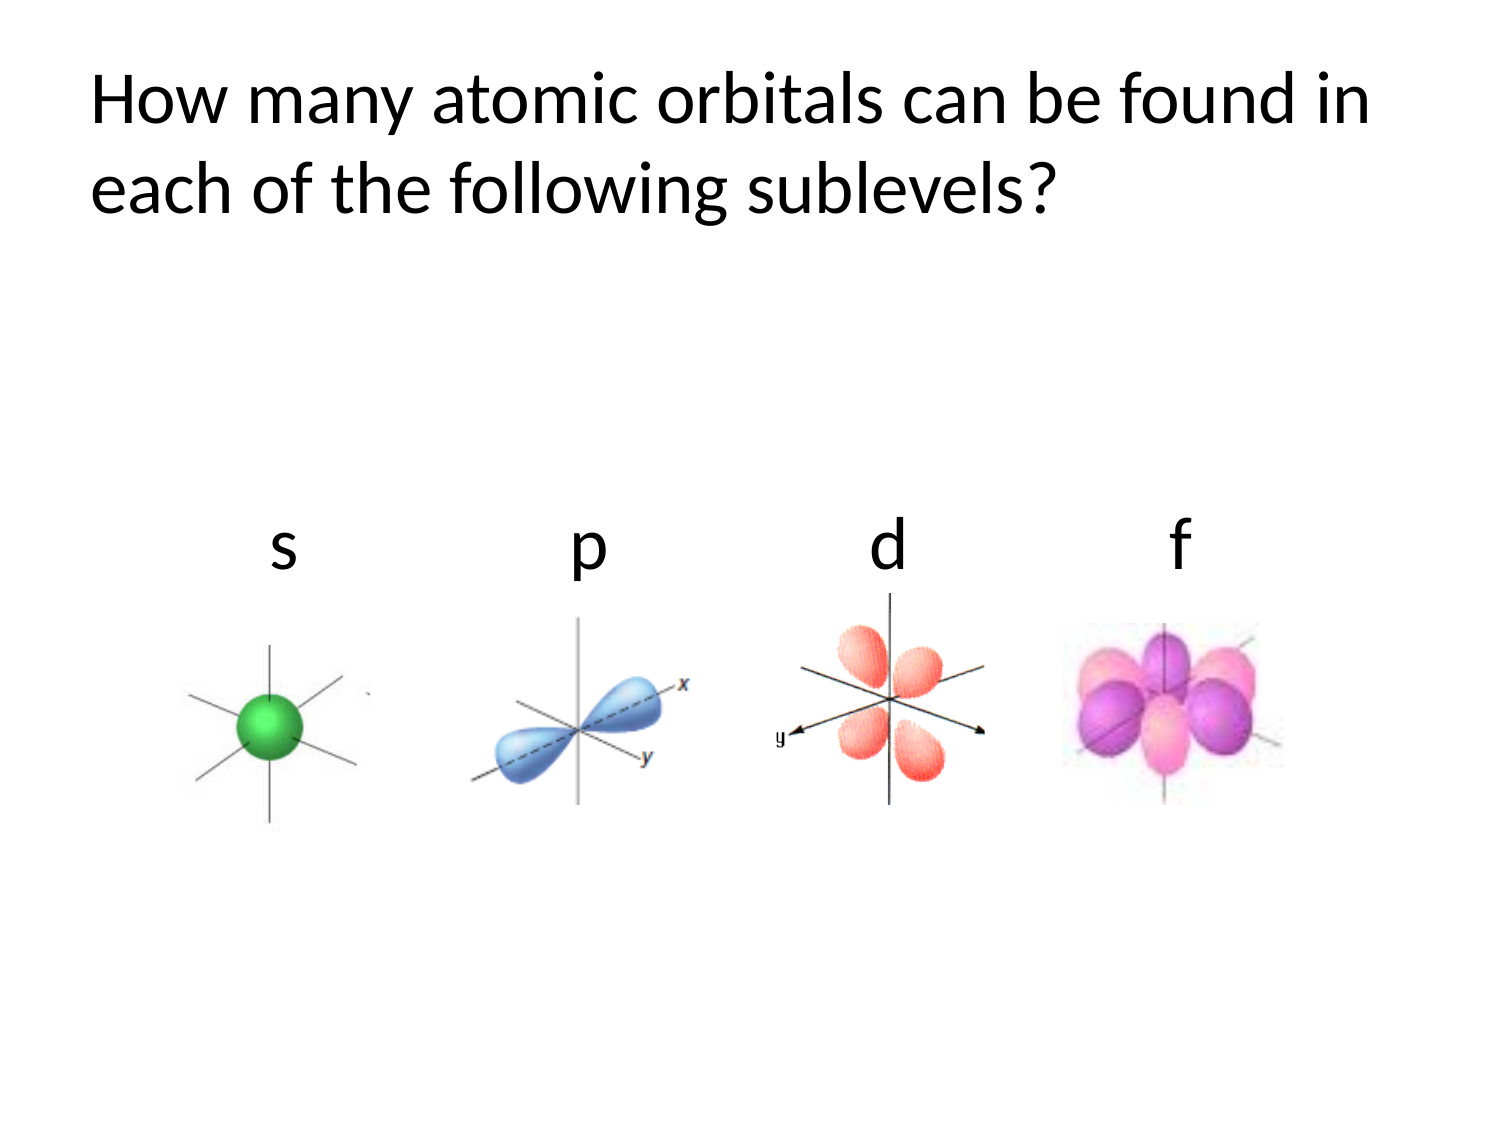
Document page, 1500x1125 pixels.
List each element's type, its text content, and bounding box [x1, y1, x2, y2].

text_box s p d f [254, 487, 1208, 593]
picture [776, 593, 985, 806]
picture [174, 645, 371, 832]
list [449, 616, 706, 806]
picture [1062, 623, 1285, 806]
title How many atomic orbitals can be found in each of the following sublevels? [75, 45, 1425, 233]
